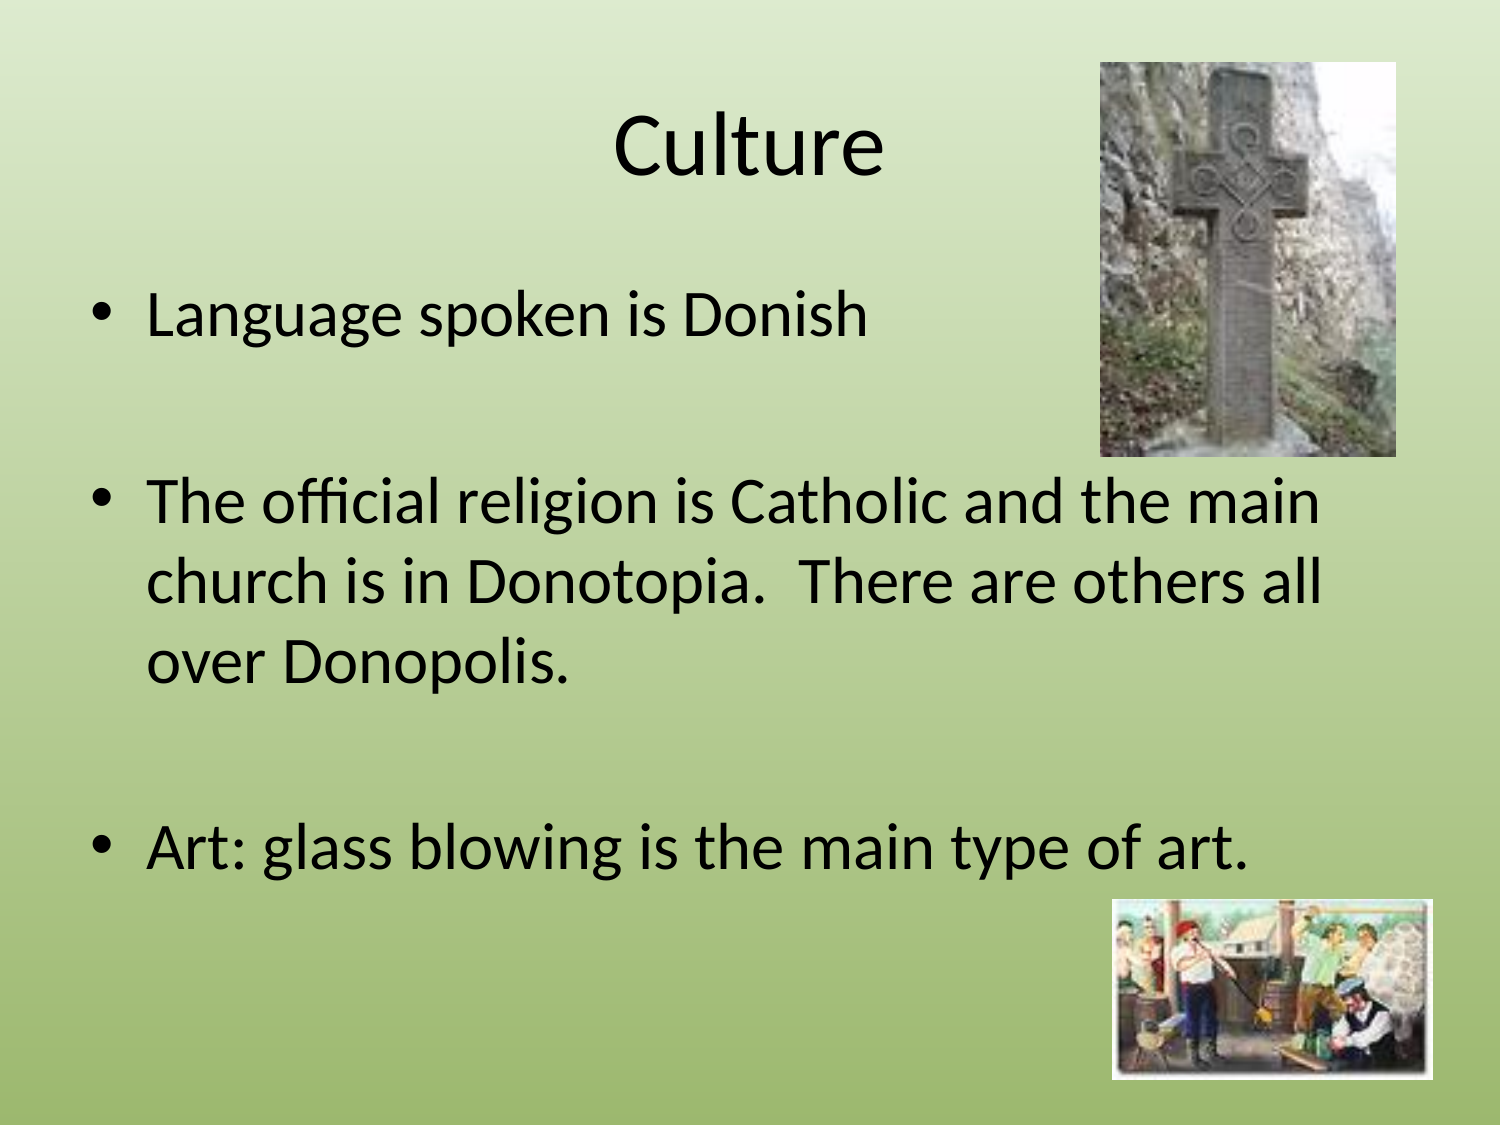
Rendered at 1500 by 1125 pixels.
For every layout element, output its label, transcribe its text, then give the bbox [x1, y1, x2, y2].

picture [1099, 62, 1397, 458]
list Language spoken is Donish The official religion is Catholic and the main church is in Donotopia. There are others all over Donopolis. Art: glass blowing is the main type of art. [75, 262, 1425, 1005]
title Culture [75, 45, 1425, 233]
picture [1112, 899, 1433, 1081]
